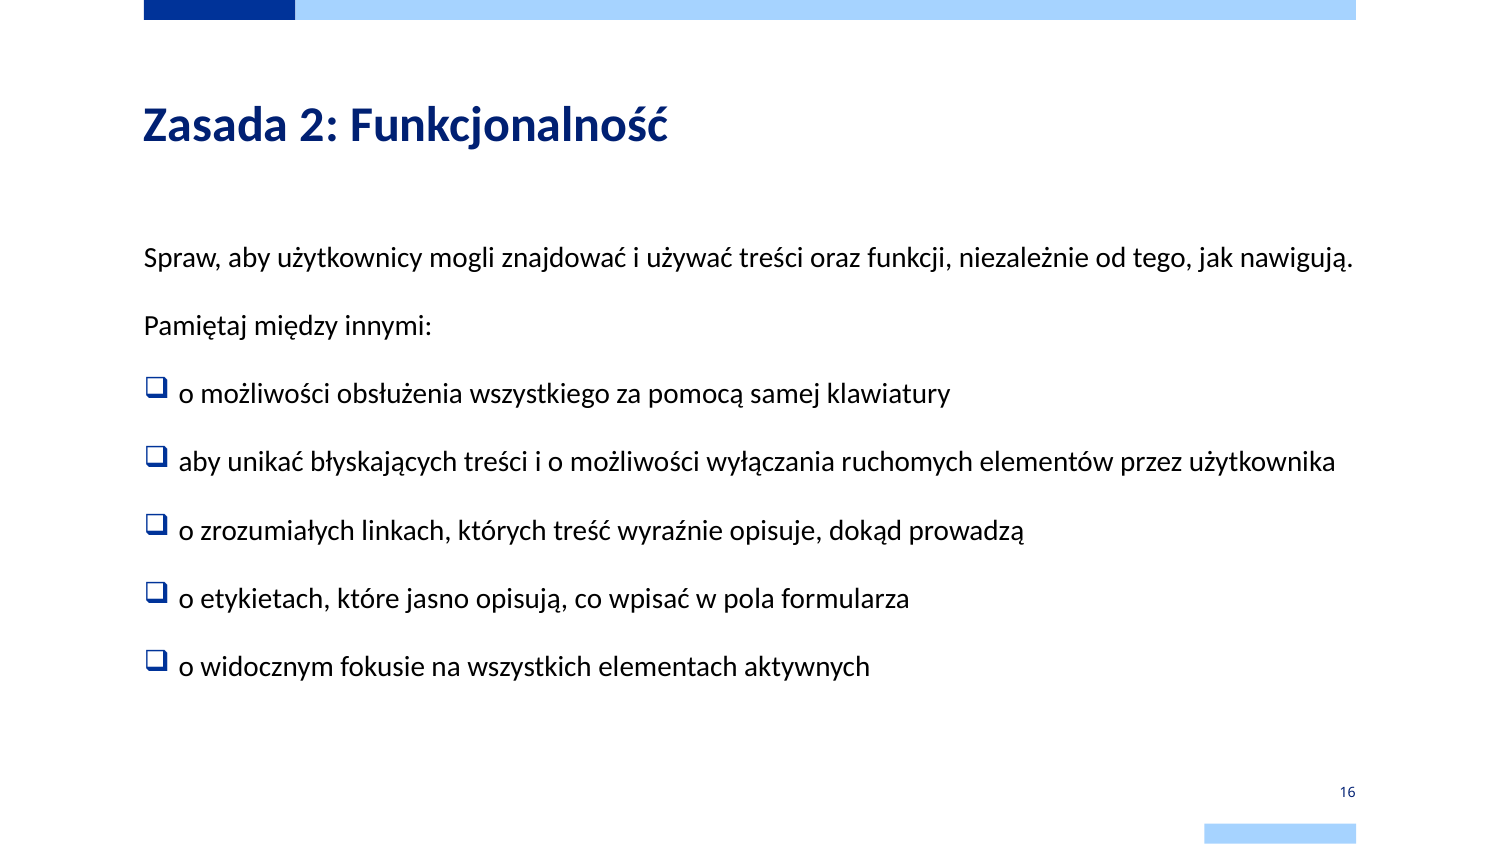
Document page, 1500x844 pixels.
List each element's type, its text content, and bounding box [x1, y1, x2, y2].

title Zasada 2: Funkcjonalność [143, 100, 1357, 220]
list Spraw, aby użytkownicy mogli znajdować i używać treści oraz funkcji, niezależnie od tego, jak nawigują. Pamiętaj między innymi: o możliwości obsłużenia wszystkiego za pomocą samej klawiatury aby unikać błyskających treści i o możliwości wyłączania ruchomych elementów przez użytkownika o zrozumiałych linkach, których treść wyraźnie opisuje, dokąd prowadzą o etykietach, które jasno opisują, co wpisać w pola formularza o widocznym fokusie na wszystkich elementach aktywnych [143, 220, 1412, 800]
slide_number 16 [1204, 783, 1356, 804]
